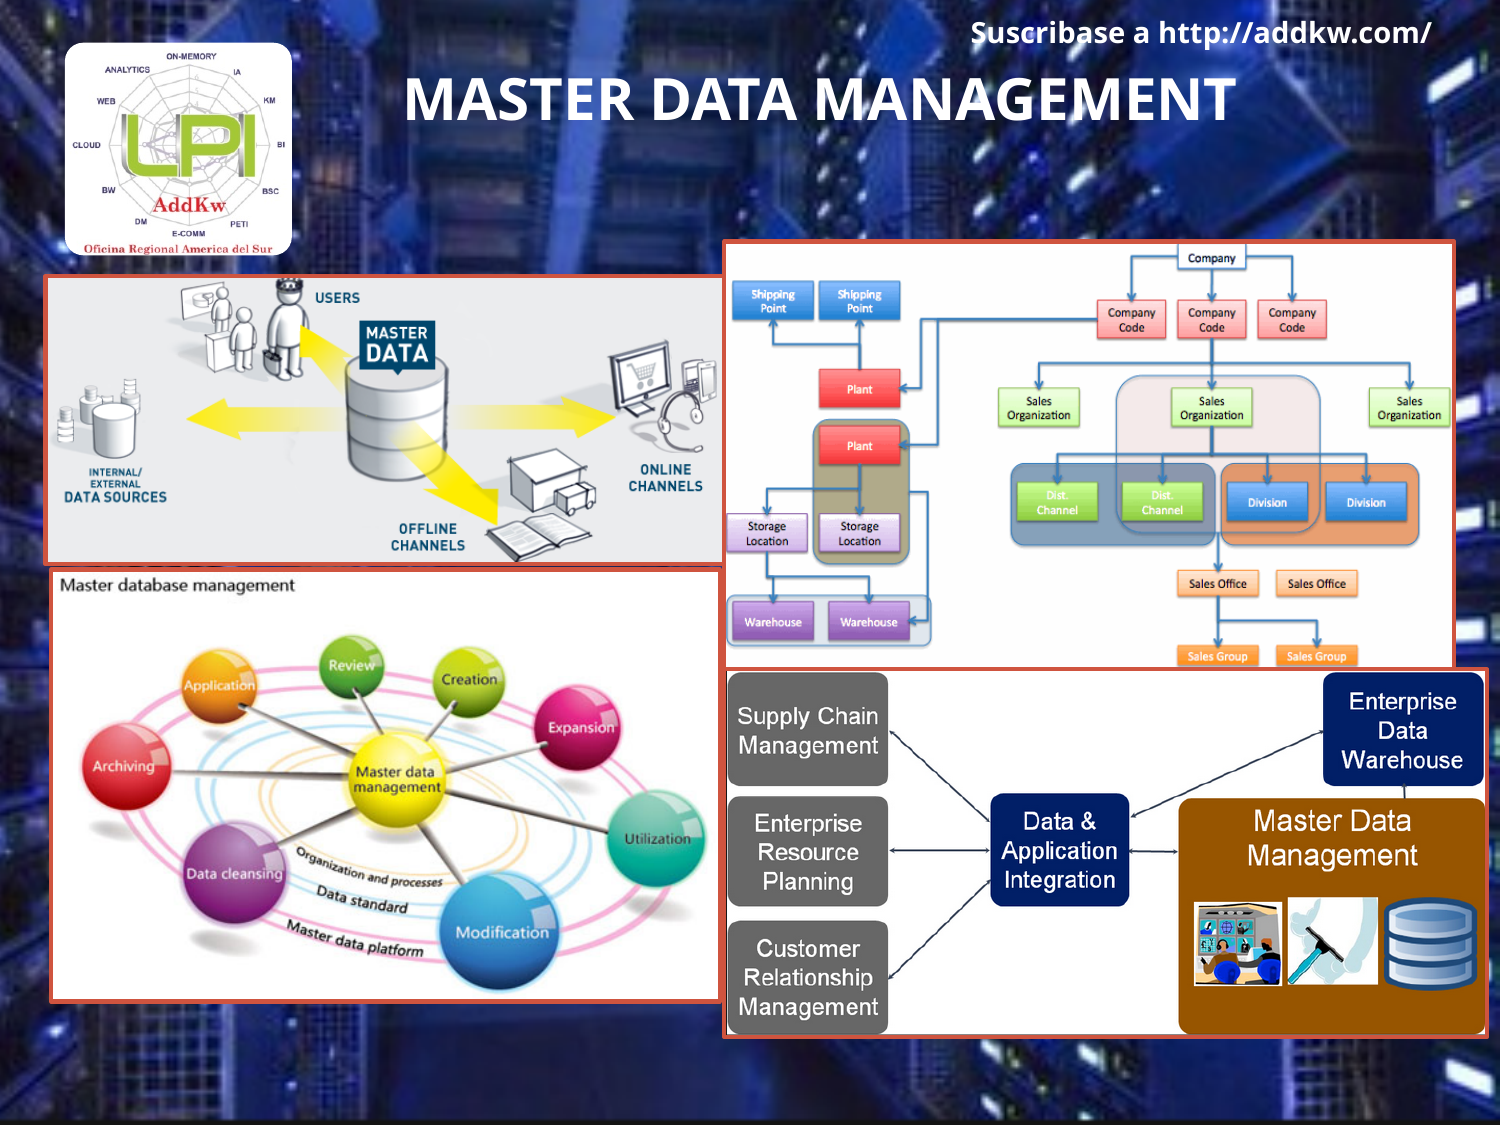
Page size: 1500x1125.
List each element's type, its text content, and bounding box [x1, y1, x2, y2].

text_box Suscribase a http://addkw.com/ [955, 7, 1448, 57]
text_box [47, 243, 1486, 1036]
picture [0, 0, 1500, 1125]
text_box Master data management [276, 54, 1364, 243]
